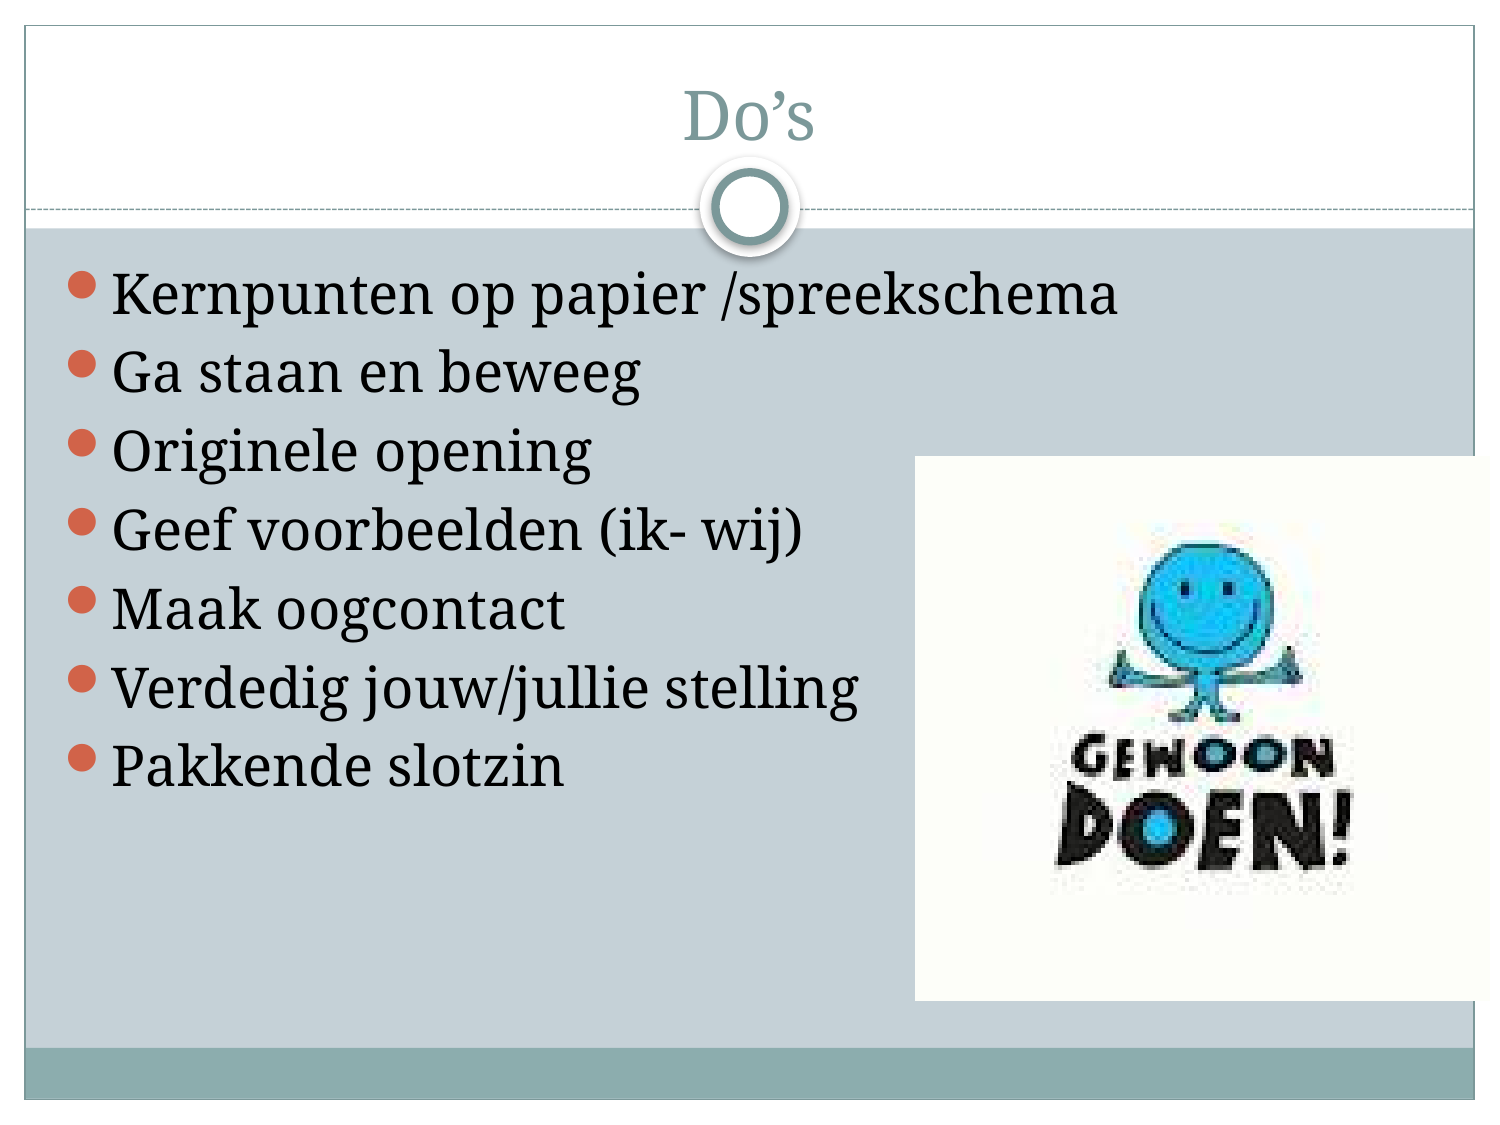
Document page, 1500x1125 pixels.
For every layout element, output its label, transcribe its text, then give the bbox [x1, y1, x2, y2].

picture [915, 455, 1490, 1002]
title Do’s [49, 37, 1450, 162]
list Kernpunten op papier /spreekschema Ga staan en beweeg Originele opening Geef voorbeelden (ik- wij) Maak oogcontact Verdedig jouw/jullie stelling Pakkende slotzin [49, 250, 1445, 1001]
